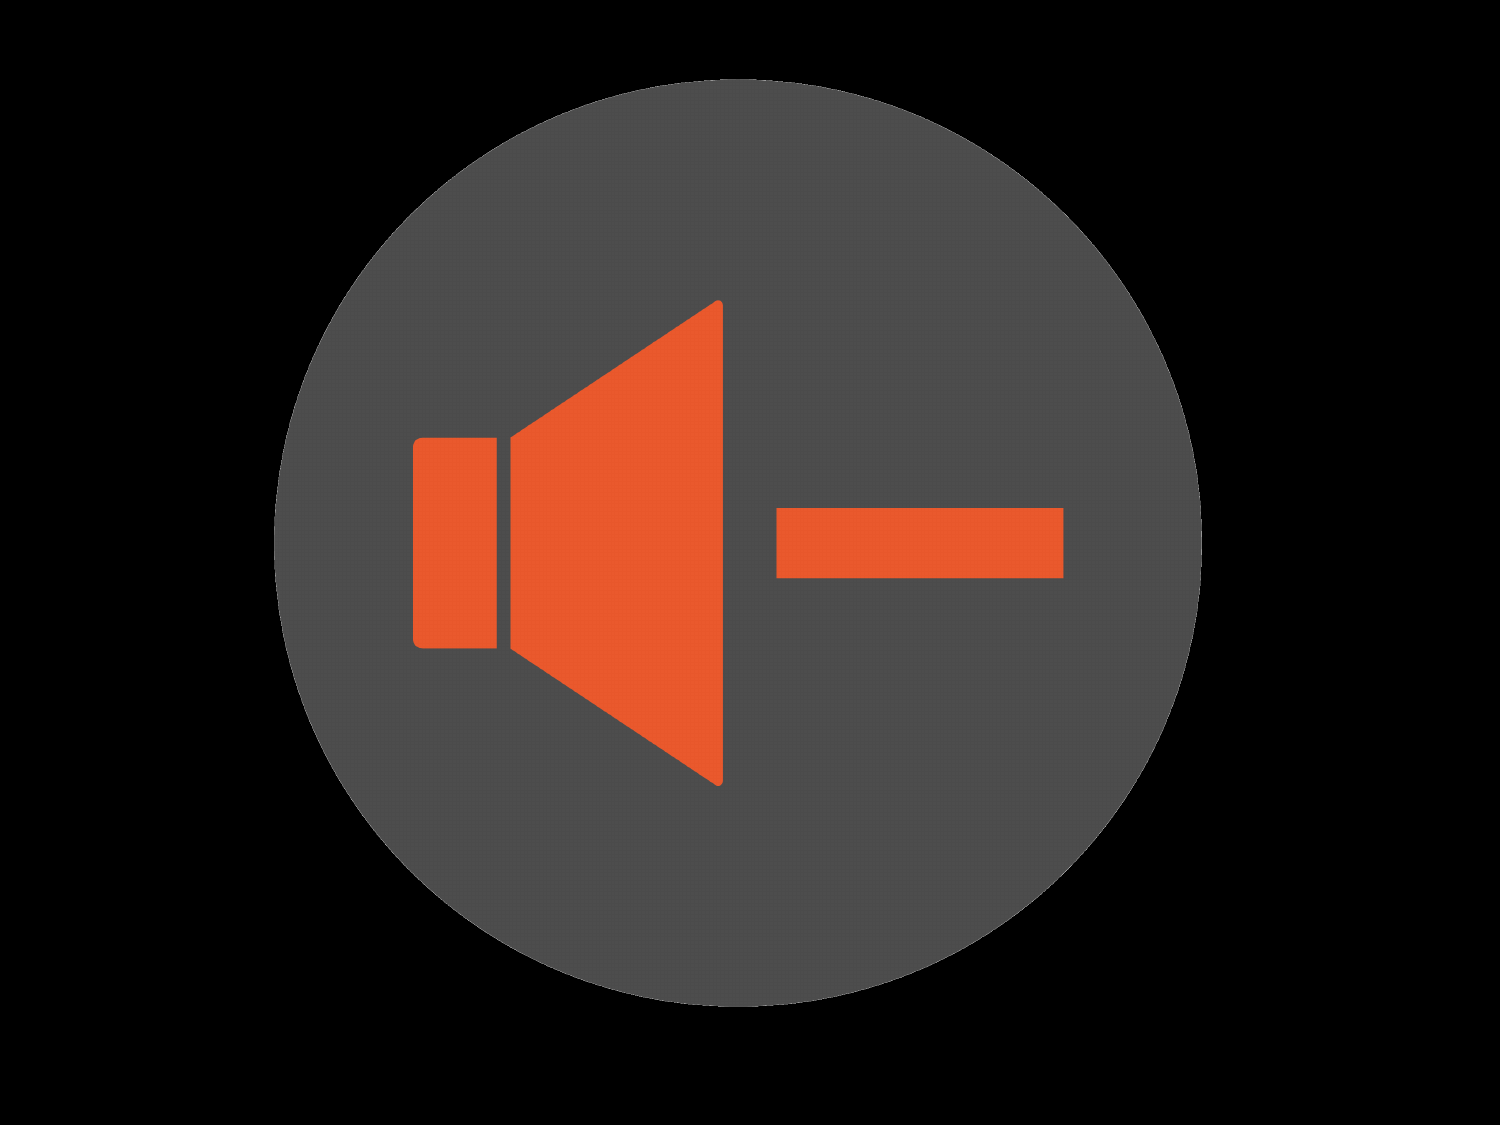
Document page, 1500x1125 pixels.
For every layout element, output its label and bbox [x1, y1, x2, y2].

picture [241, 65, 1237, 1042]
